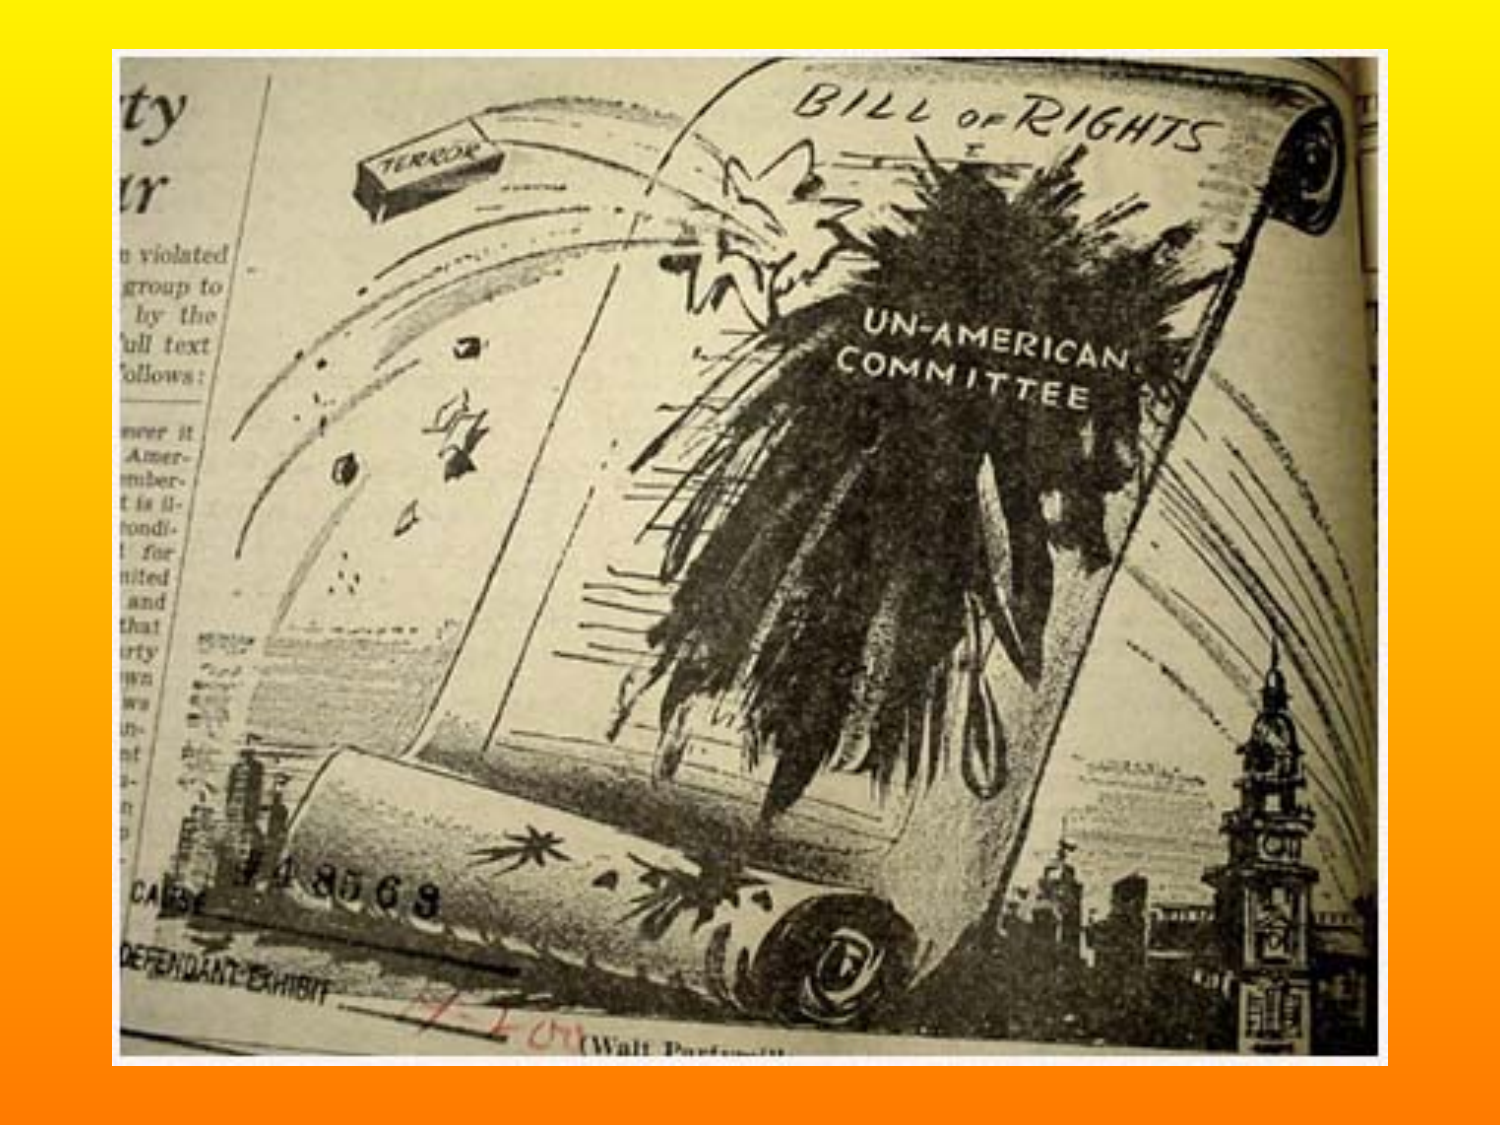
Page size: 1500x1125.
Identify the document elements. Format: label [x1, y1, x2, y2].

picture [112, 49, 1388, 1066]
